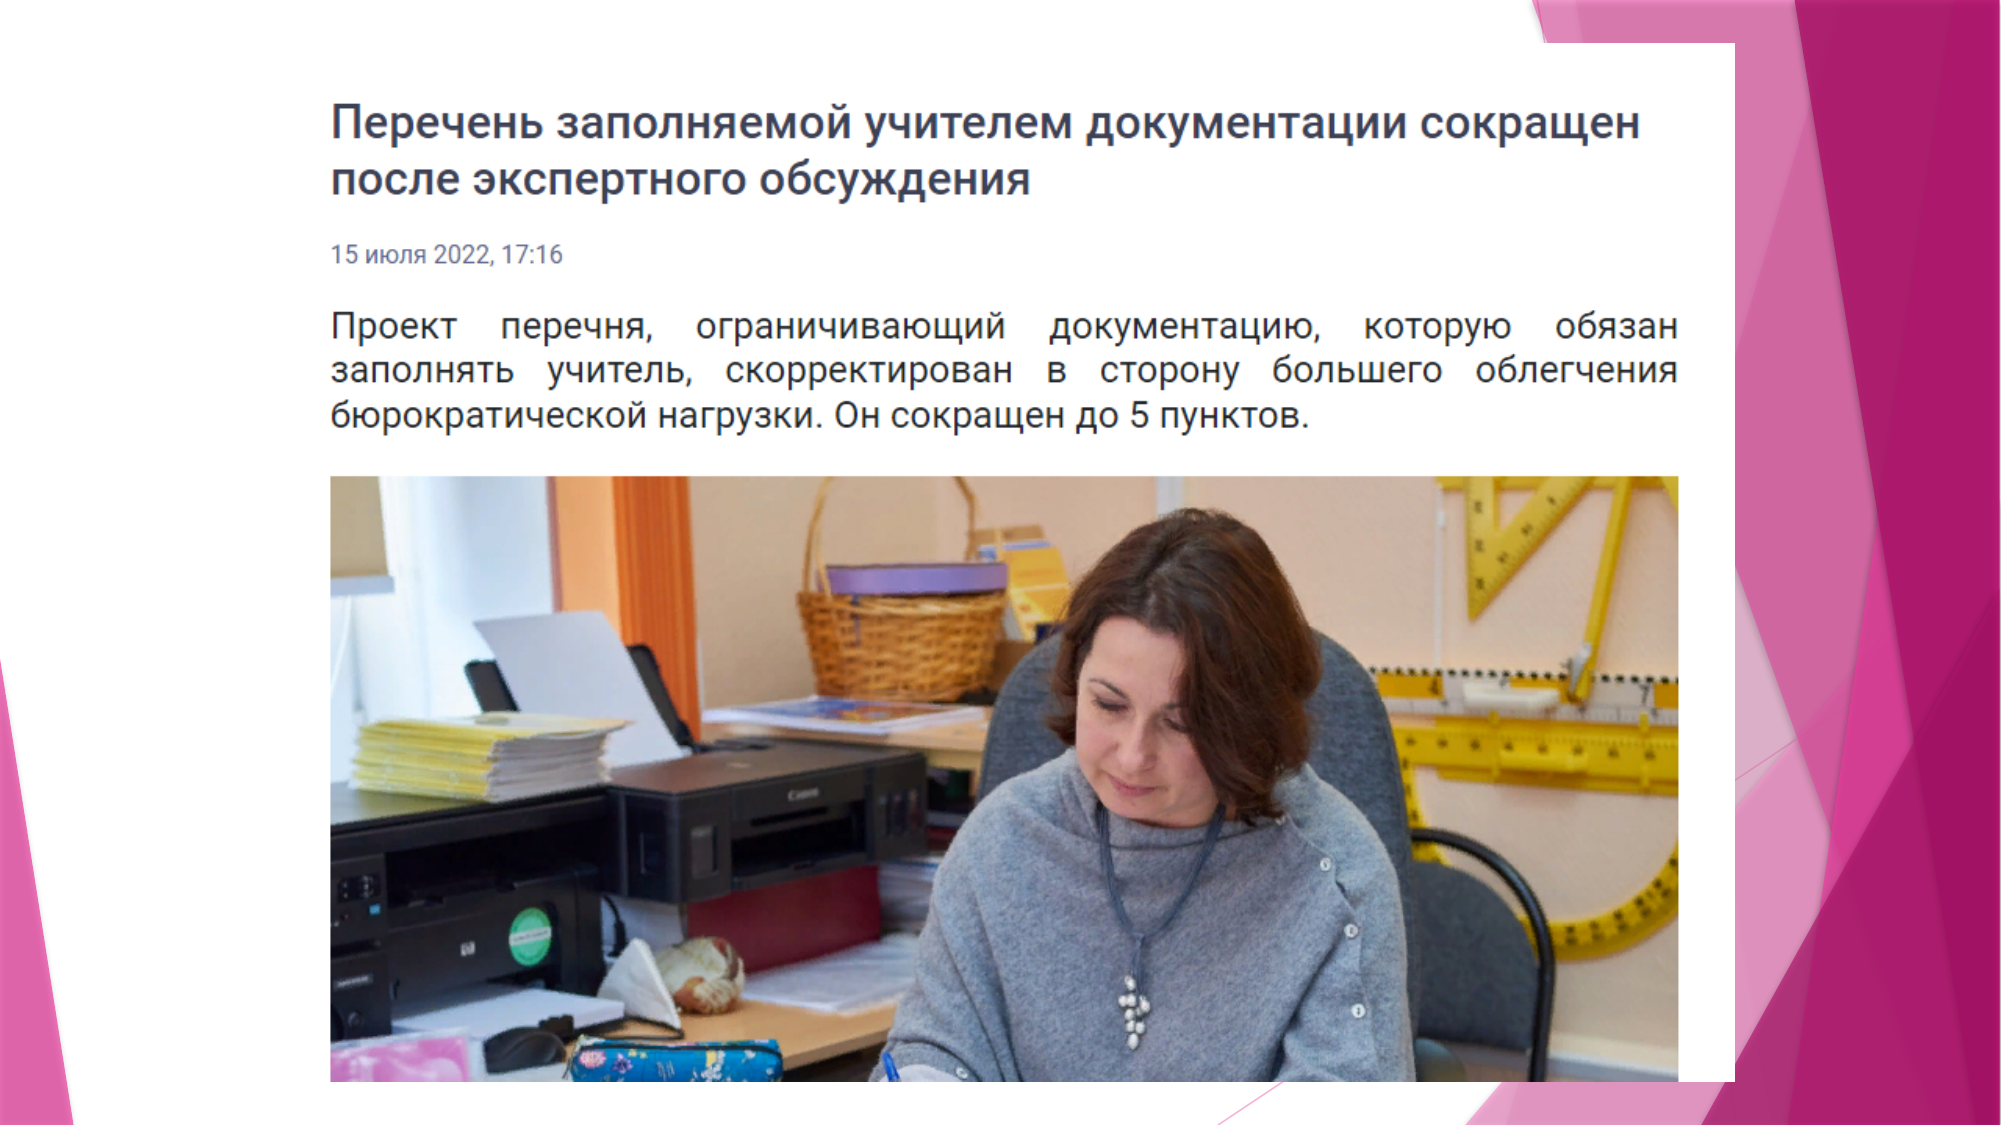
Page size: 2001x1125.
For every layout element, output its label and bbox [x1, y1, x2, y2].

picture [265, 43, 1735, 1082]
